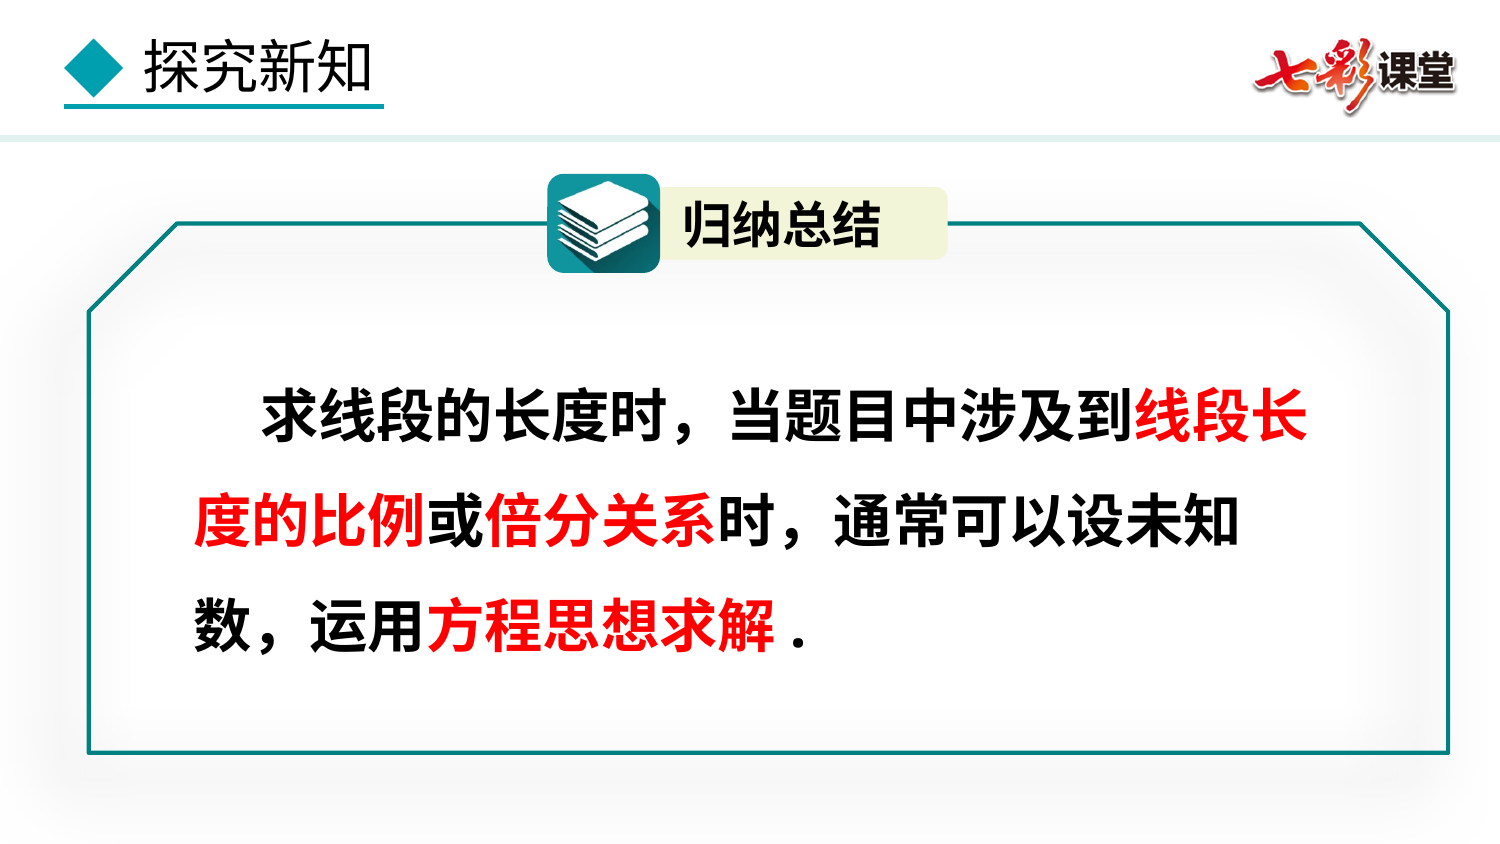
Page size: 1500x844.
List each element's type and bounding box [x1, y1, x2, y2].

text_box [88, 173, 1449, 753]
picture [1249, 32, 1461, 118]
